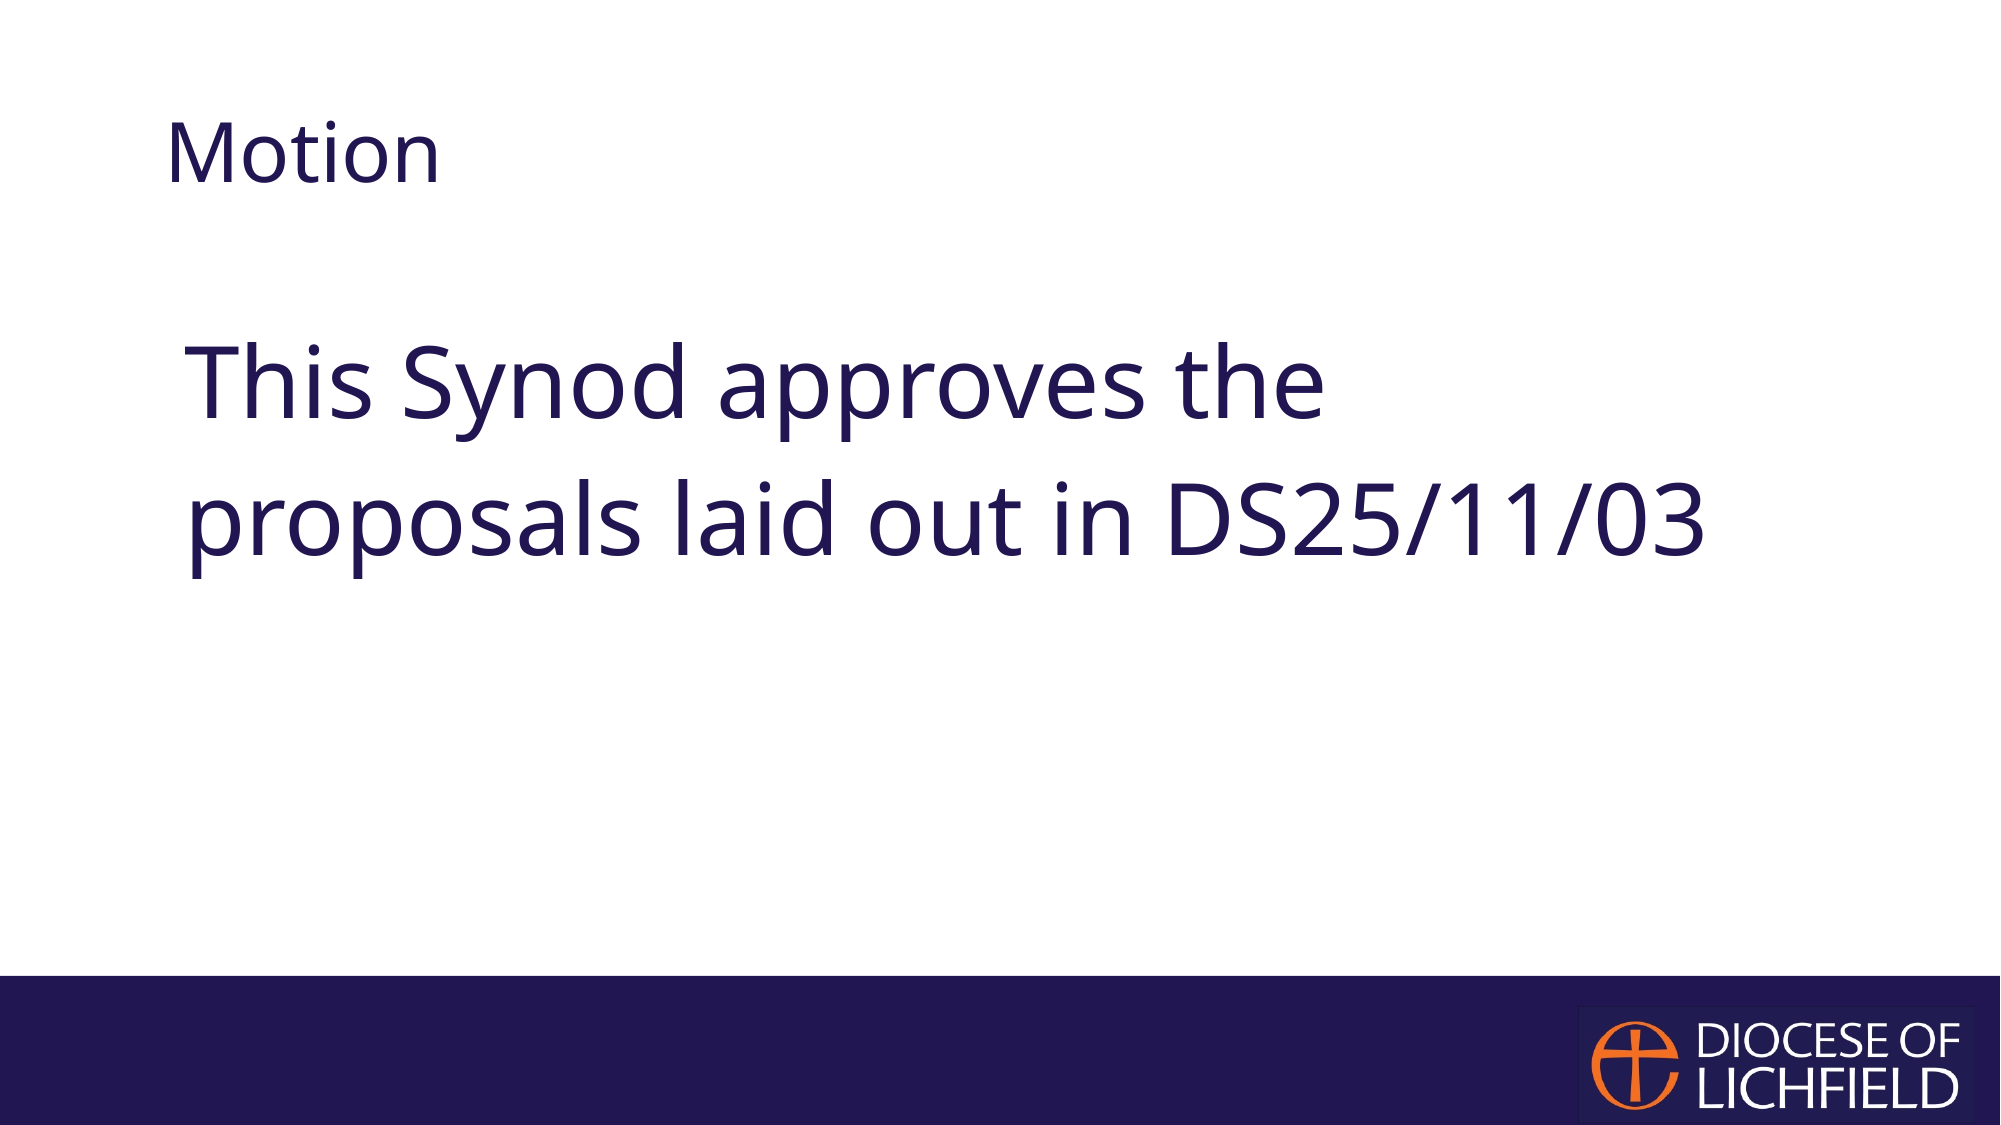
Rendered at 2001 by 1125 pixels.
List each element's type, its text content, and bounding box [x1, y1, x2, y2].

title Motion [149, 45, 1863, 254]
table_header This Synod approves the proposals laid out in DS25/11/03 [176, 187, 1824, 916]
text_box [1084, 461, 1115, 567]
text_box [0, 974, 2000, 1125]
picture [1578, 1005, 1975, 1124]
